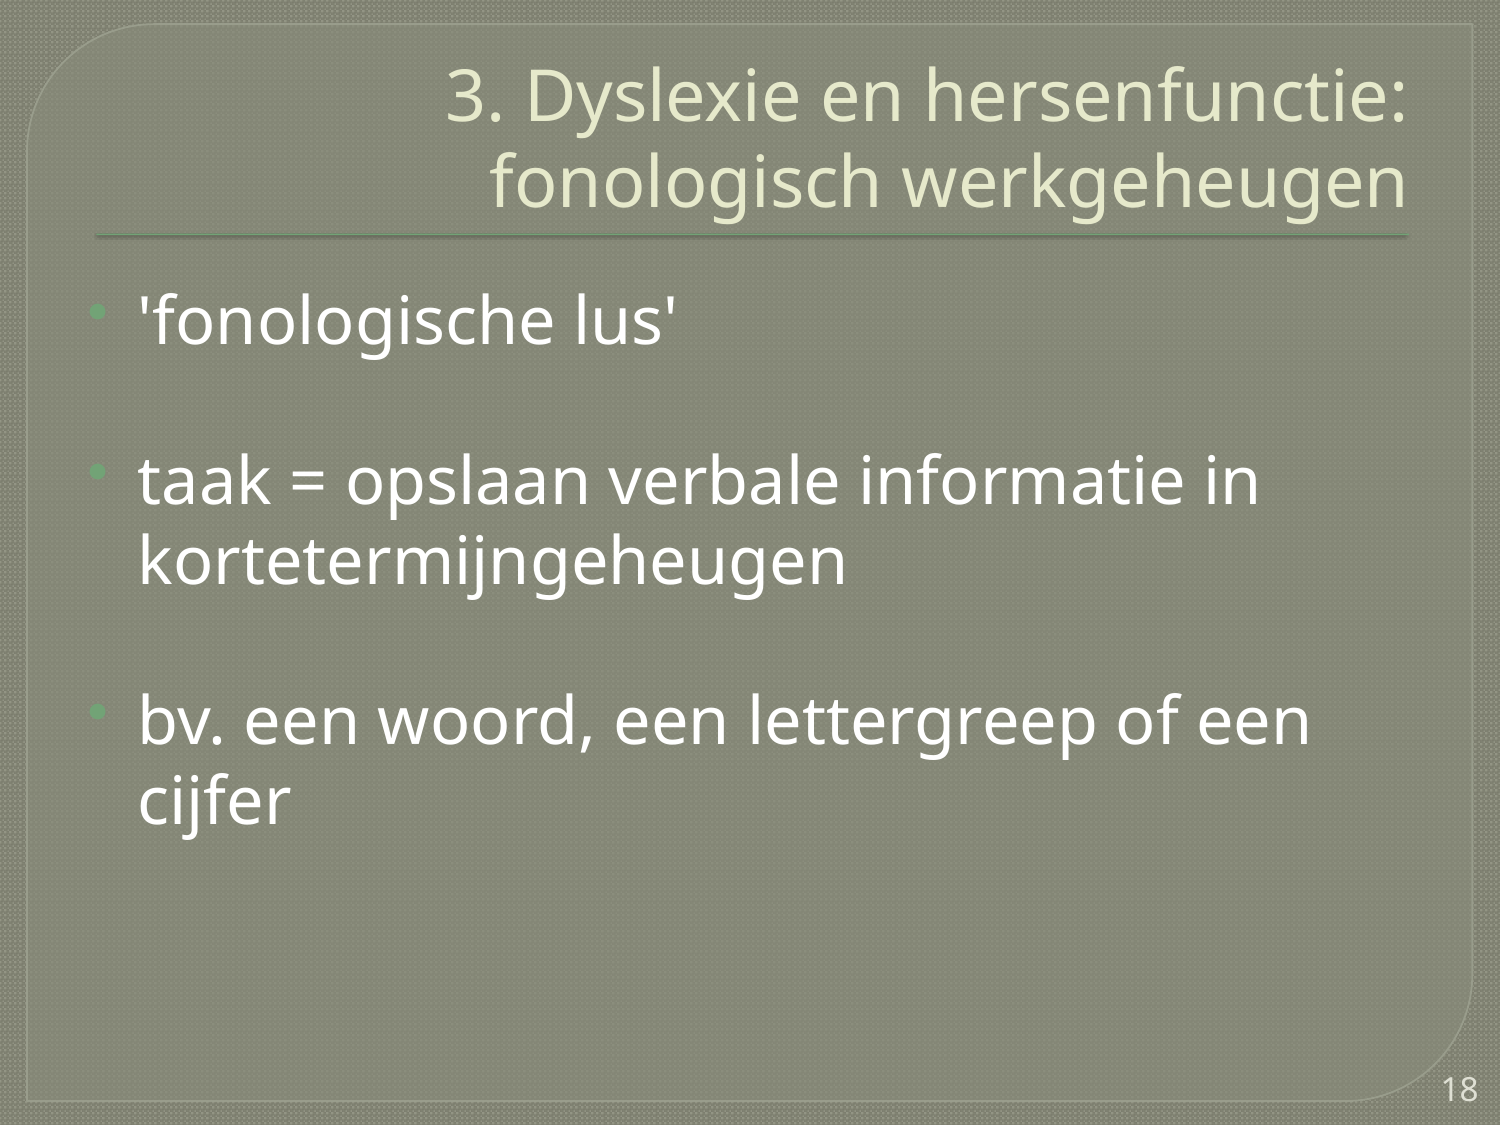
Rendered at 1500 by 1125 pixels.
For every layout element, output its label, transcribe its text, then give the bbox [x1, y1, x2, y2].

slide_number 18 [1417, 1068, 1494, 1114]
list 'fonologische lus' taak = opslaan verbale informatie in kortetermijngeheugen bv. een woord, een lettergreep of een cijfer [75, 270, 1425, 1013]
title 3. Dyslexie en hersenfunctie: fonologisch werkgeheugen [75, 41, 1425, 230]
